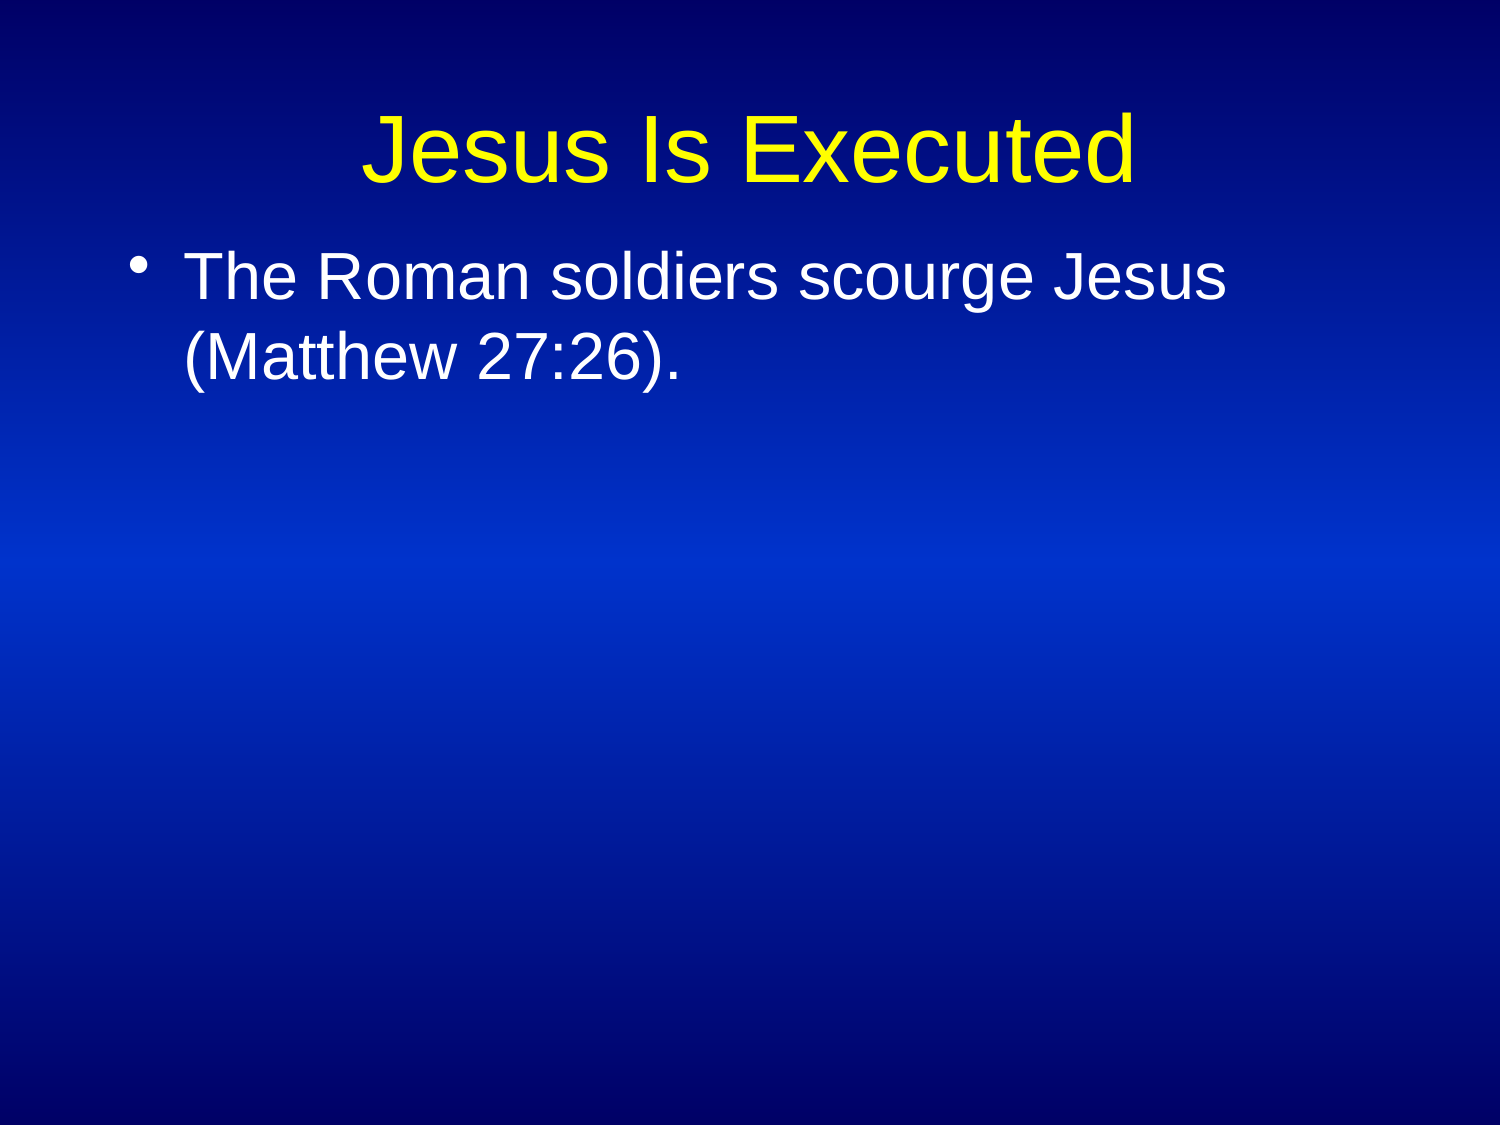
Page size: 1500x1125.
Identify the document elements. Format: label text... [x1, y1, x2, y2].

list The Roman soldiers scourge Jesus (Matthew 27:26). [112, 224, 1463, 1125]
title Jesus Is Executed [37, 50, 1463, 238]
